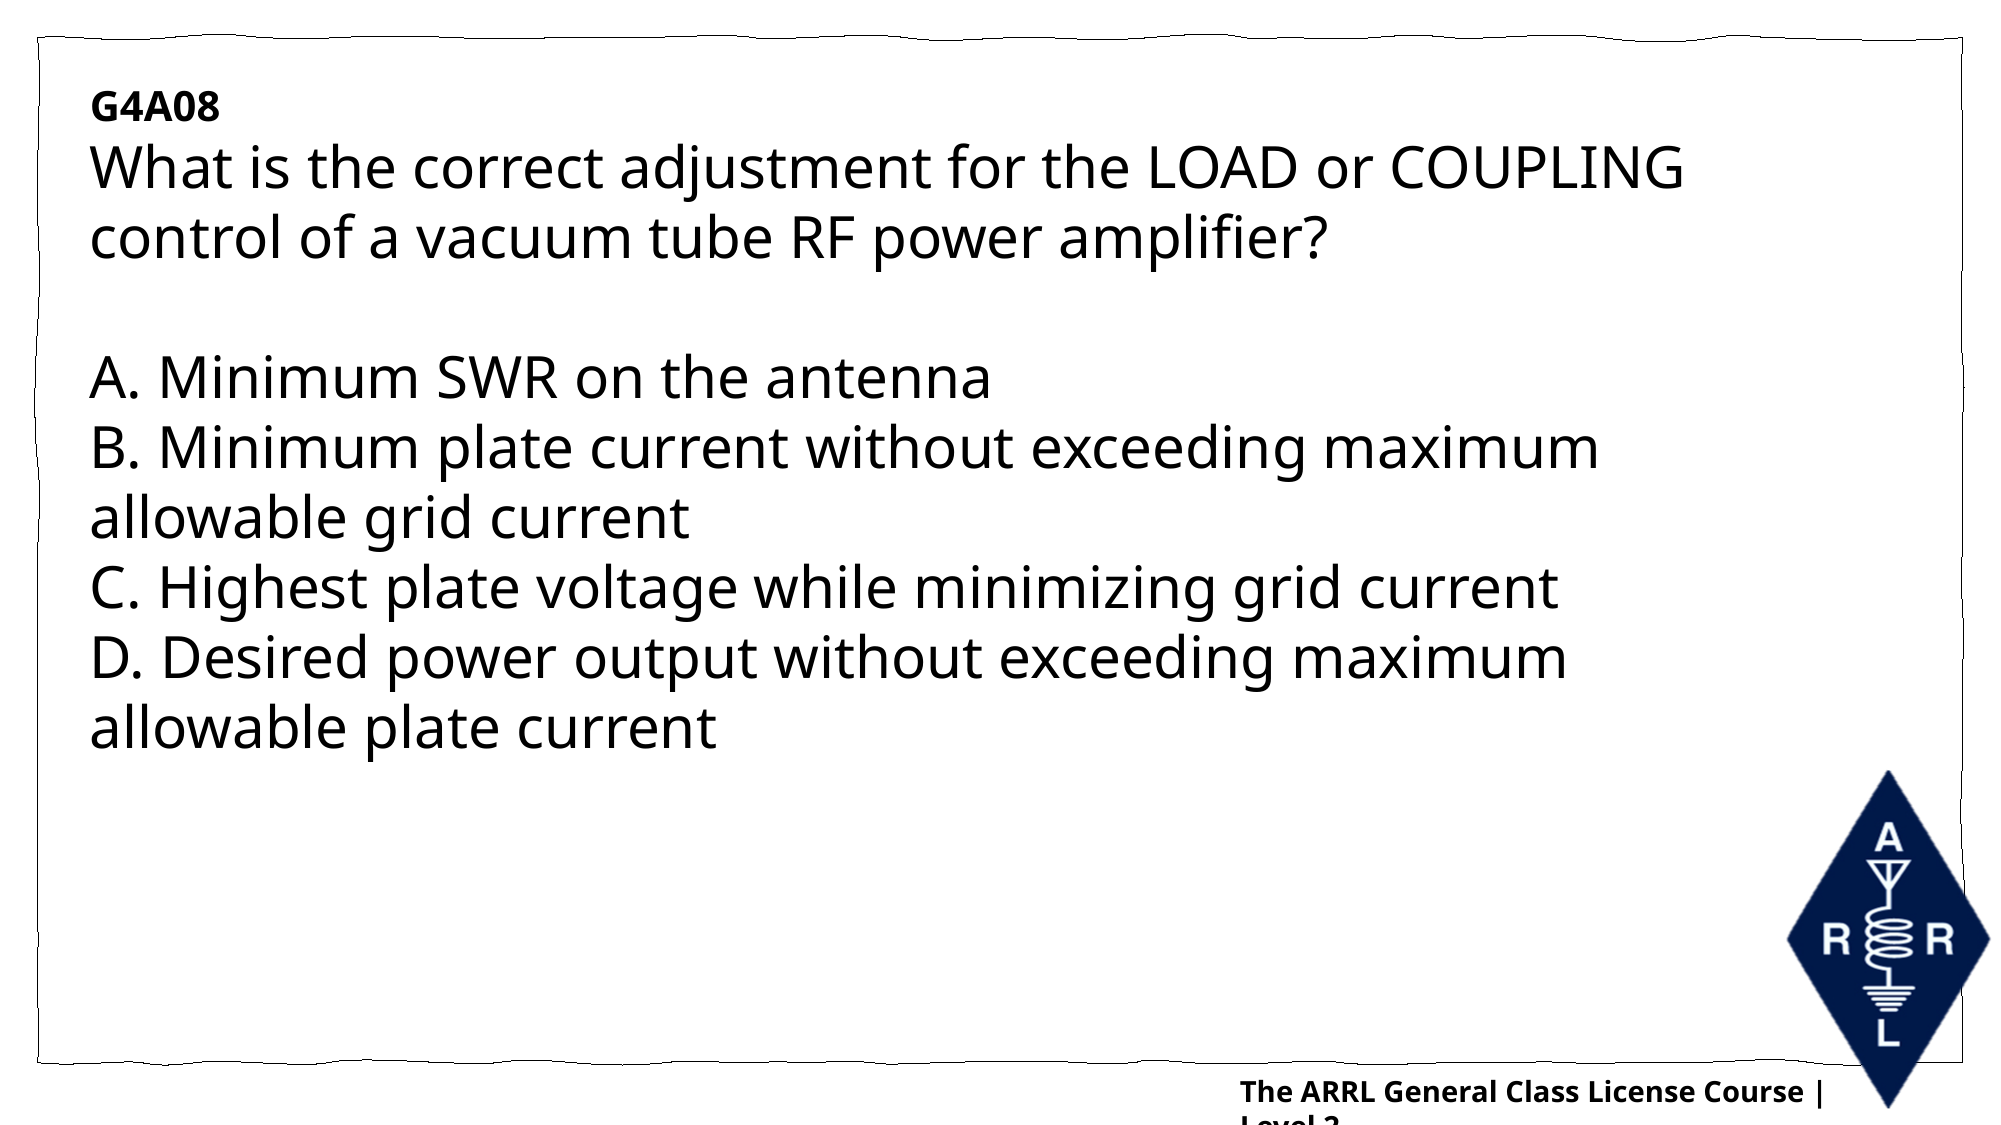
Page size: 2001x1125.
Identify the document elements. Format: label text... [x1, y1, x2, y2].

picture [1773, 752, 1999, 1125]
text_box G4A08 What is the correct adjustment for the LOAD or COUPLING control of a vacuum tube RF power amplifier? A. Minimum SWR on the antenna B. Minimum plate current without exceeding maximum allowable grid current C. Highest plate voltage while minimizing grid current D. Desired power output without exceeding maximum allowable plate current [75, 72, 1850, 768]
